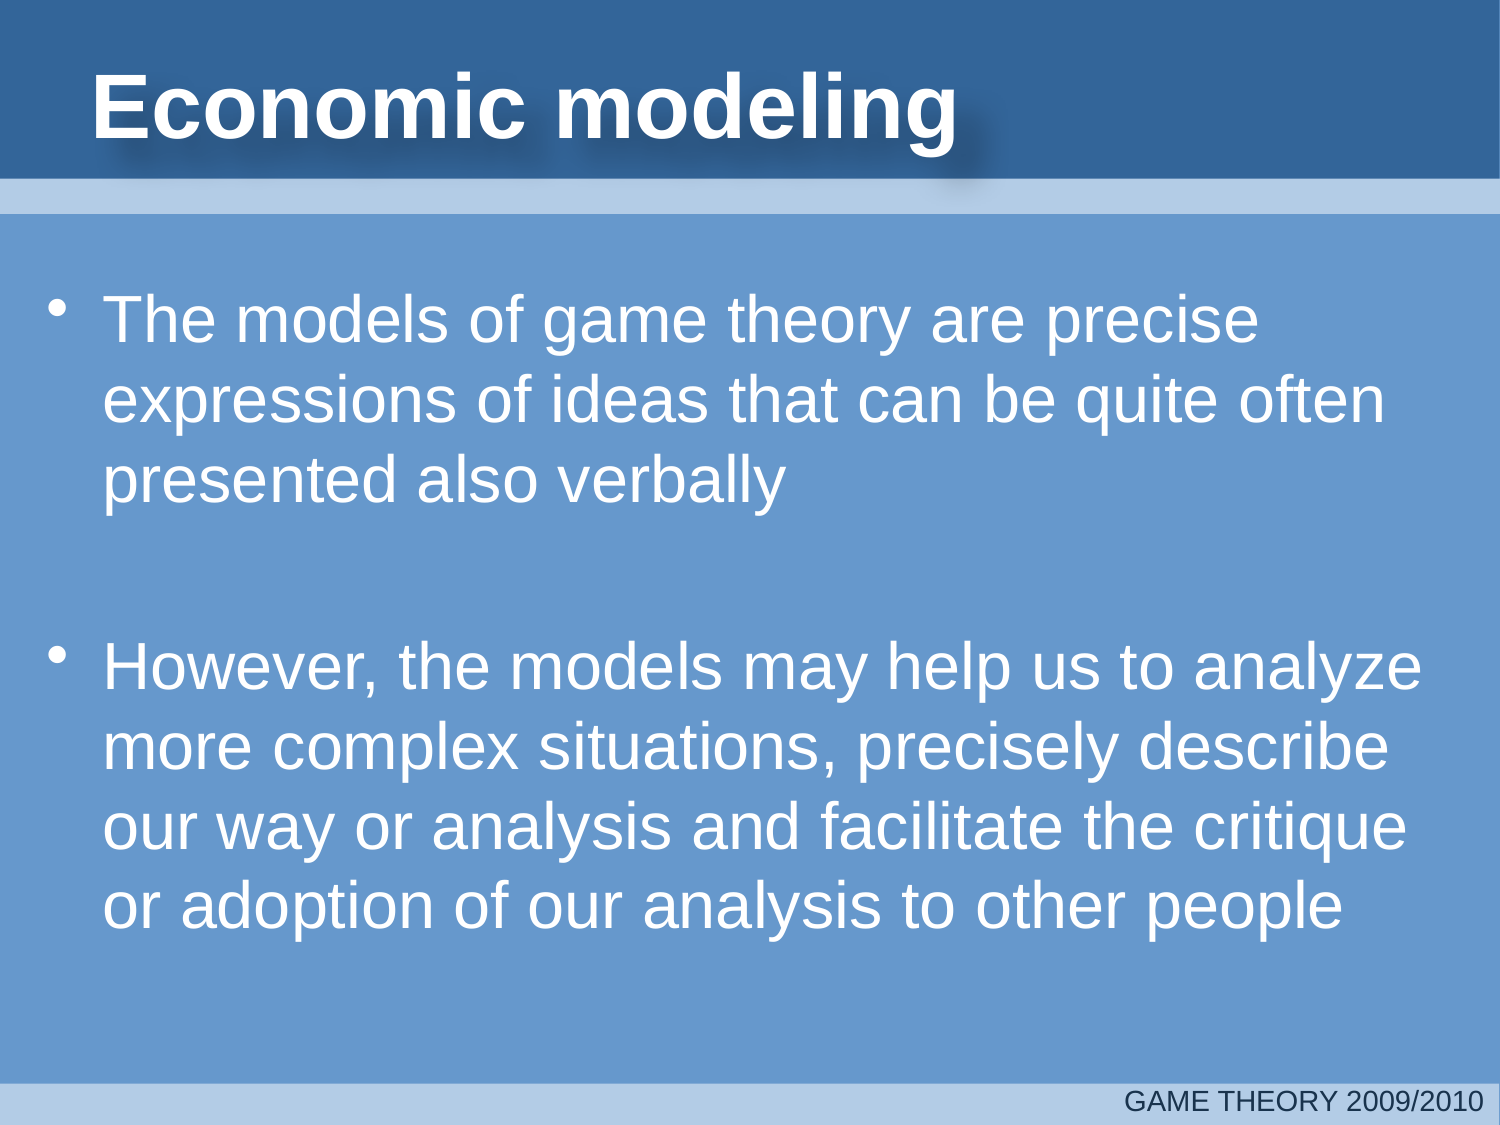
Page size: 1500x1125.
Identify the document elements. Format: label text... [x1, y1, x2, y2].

text_box The models of game theory are precise expressions of ideas that can be quite often presented also verbally However, the models may help us to analyze more complex situations, precisely describe our way or analysis and facilitate the critique or adoption of our analysis to other people [31, 268, 1469, 1025]
title Economic modeling [74, 42, 1436, 162]
text_box GAME THEORY 2009/2010 [1109, 1075, 1500, 1125]
